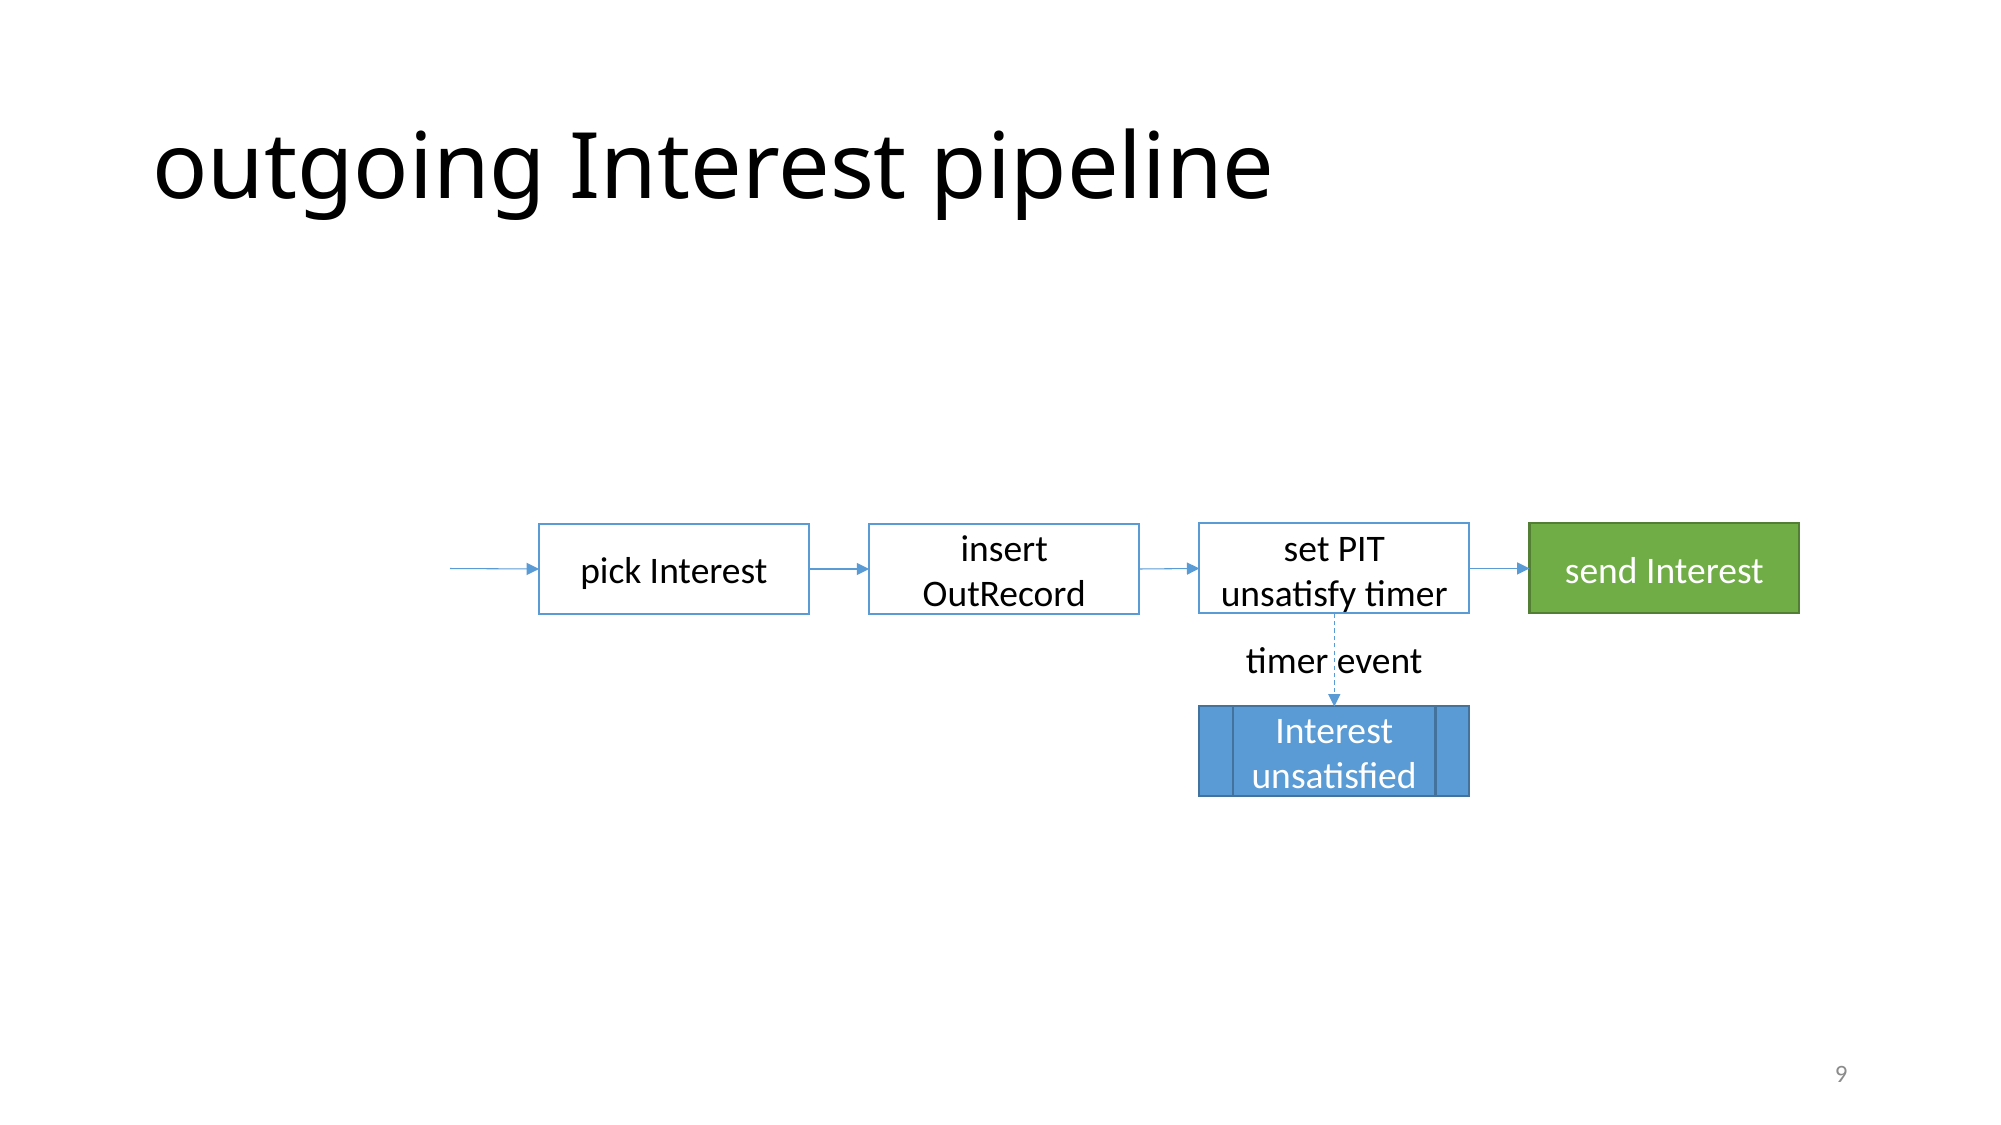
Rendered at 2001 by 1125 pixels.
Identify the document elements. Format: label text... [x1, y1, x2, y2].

text_box timer event [1335, 628, 1438, 688]
text_box pick Interest [538, 523, 810, 615]
text_box insert OutRecord [868, 523, 1140, 615]
text_box set PIT unsatisfy timer [1198, 522, 1470, 614]
text_box Interest unsatisfied [1198, 705, 1470, 797]
title outgoing Interest pipeline [137, 59, 1863, 278]
text_box timer event [1231, 628, 1334, 688]
slide_number 9 [1412, 1042, 1863, 1103]
text_box send Interest [1528, 522, 1800, 614]
